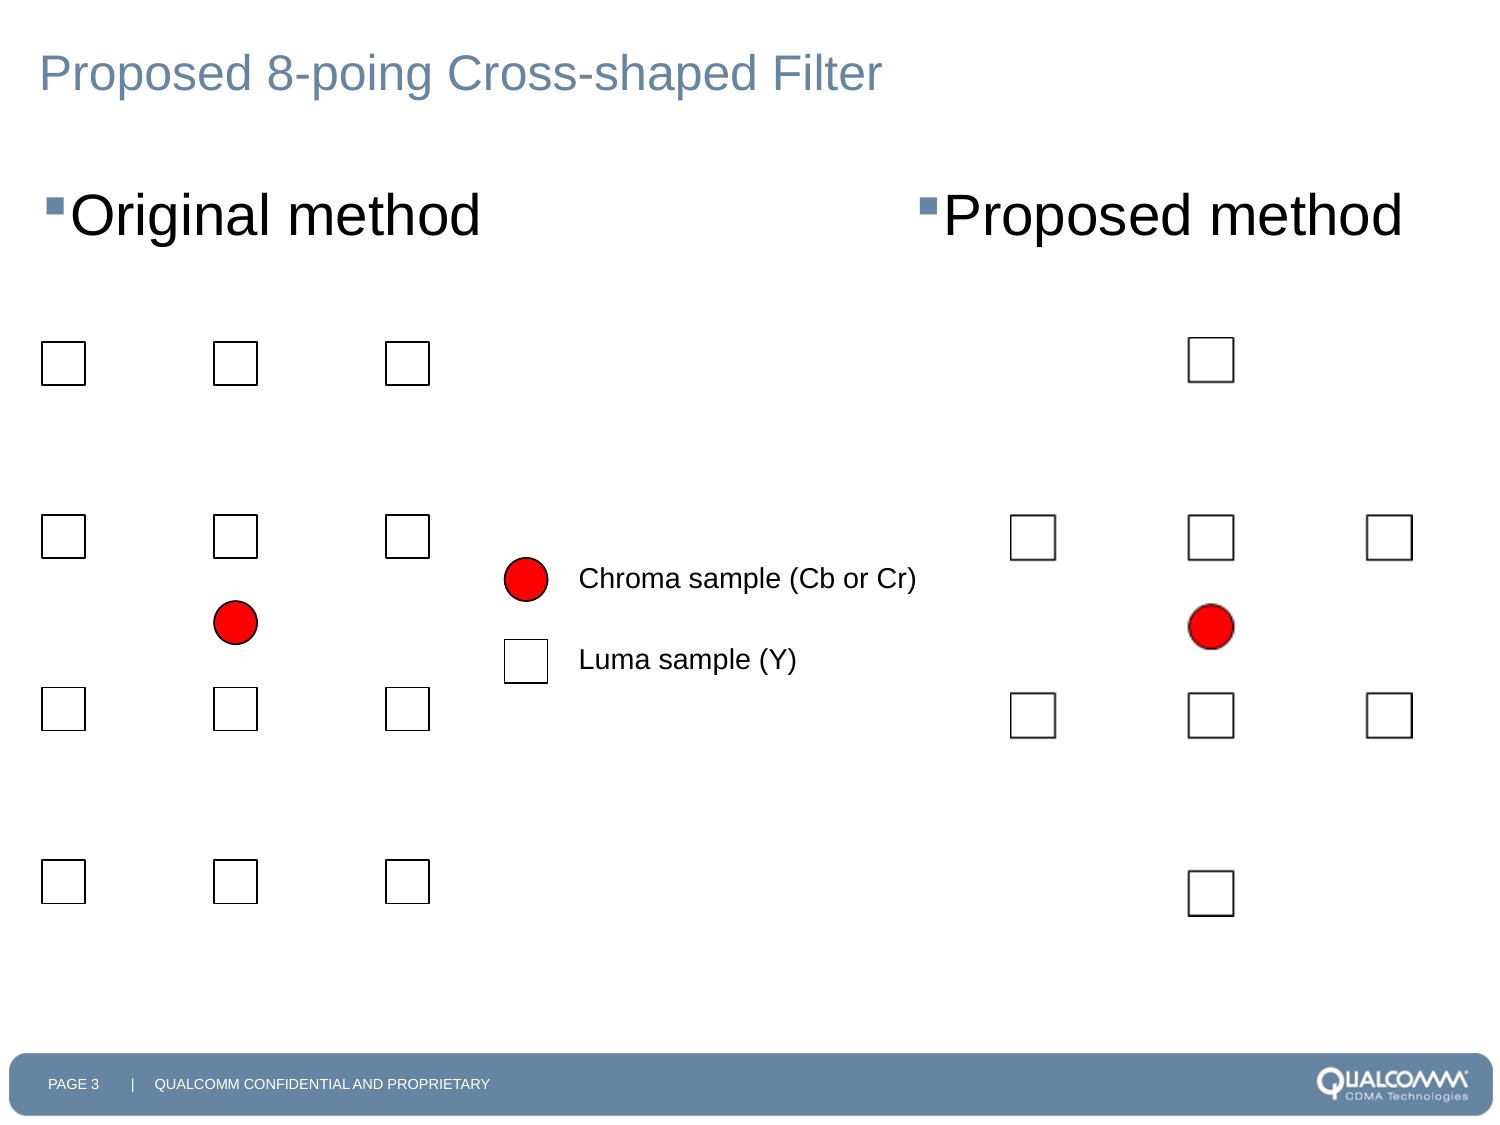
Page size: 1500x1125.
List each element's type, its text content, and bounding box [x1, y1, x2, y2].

picture [1010, 337, 1413, 917]
picture [0, 1048, 1500, 1125]
title Proposed 8-poing Cross-shaped Filter [23, 44, 1457, 138]
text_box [37, 337, 1008, 909]
list Original method [26, 174, 730, 1004]
list Proposed method [899, 174, 1457, 1004]
